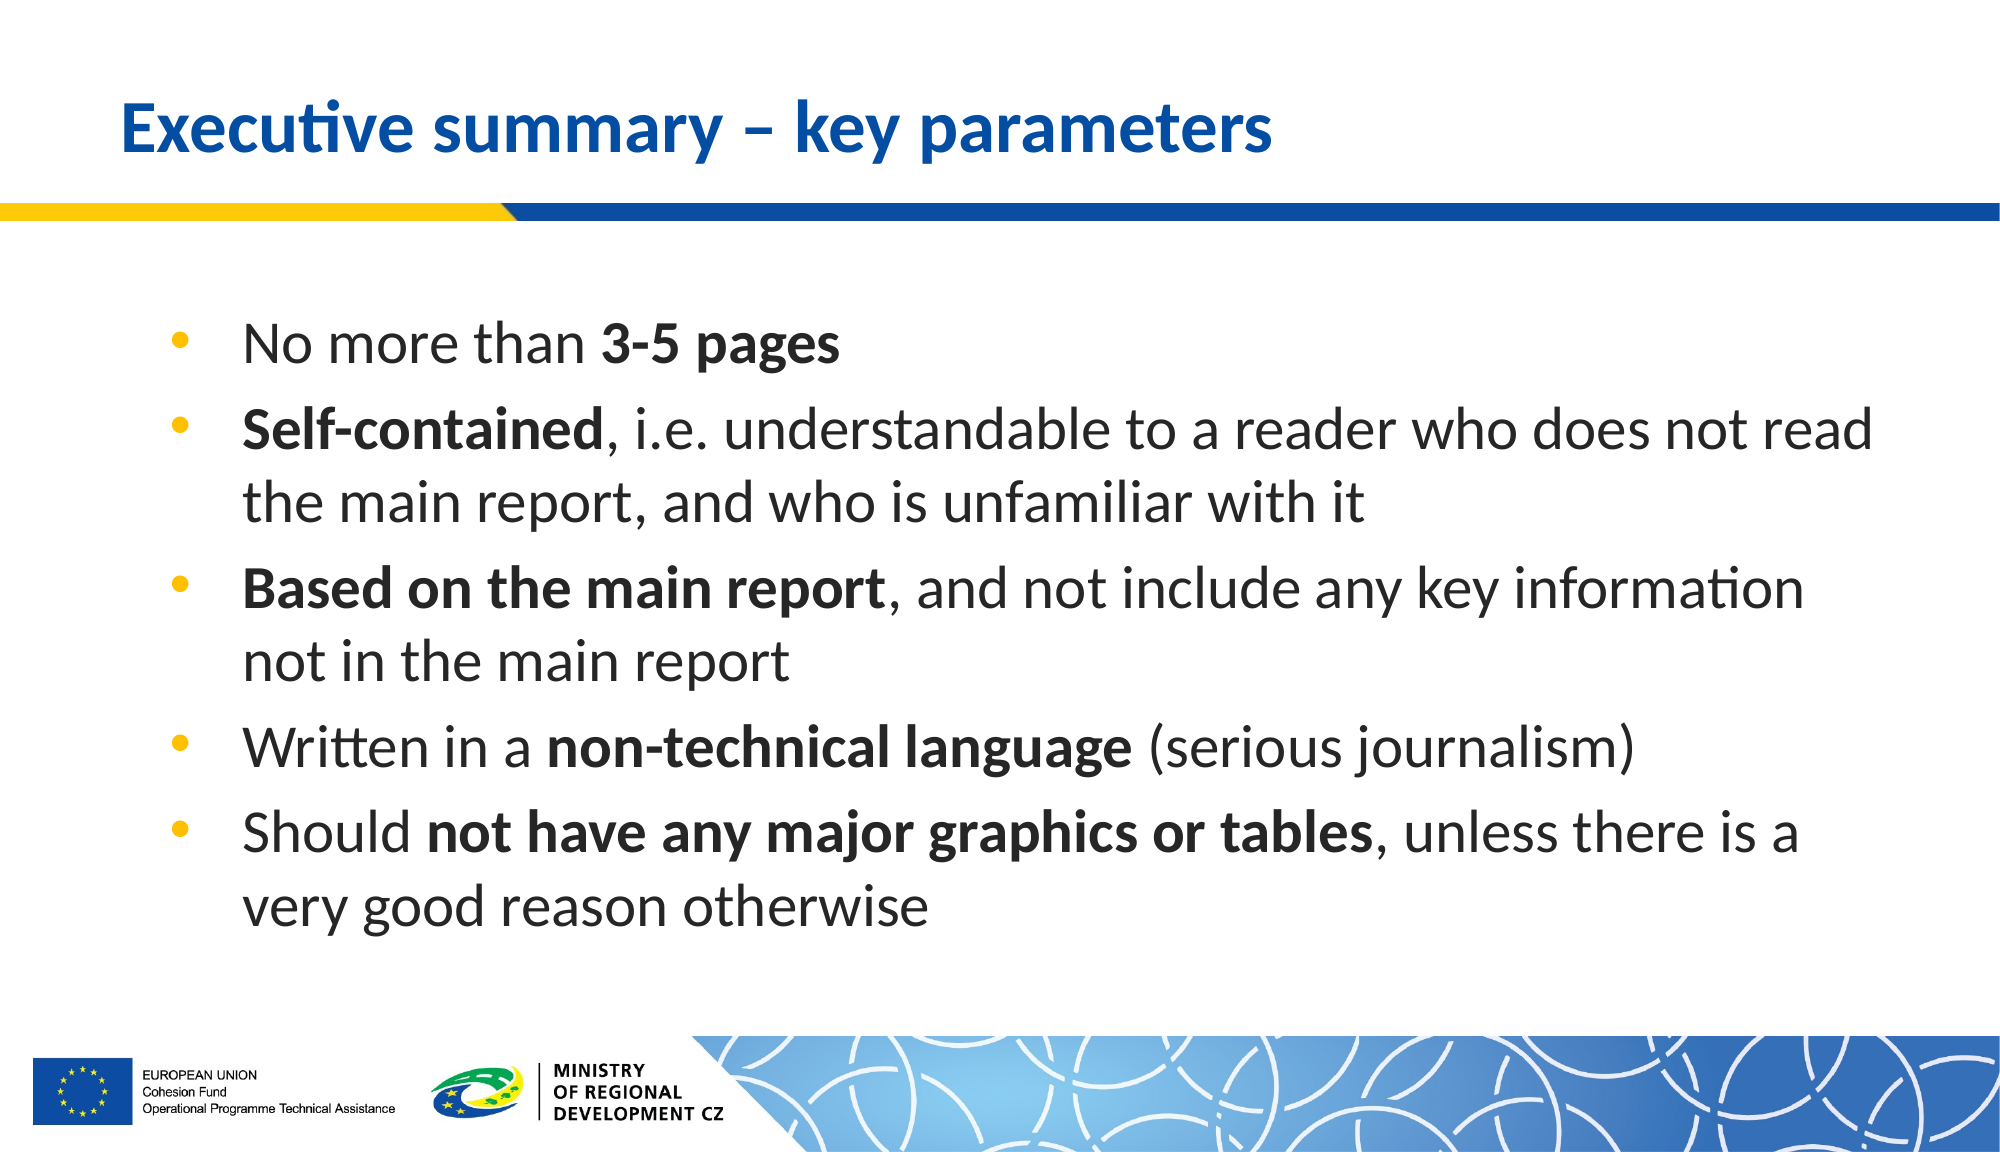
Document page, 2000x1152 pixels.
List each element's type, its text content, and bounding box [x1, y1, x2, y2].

picture [0, 203, 2000, 221]
picture [0, 1036, 2000, 1152]
title Executive summary – key parameters [99, 46, 1900, 198]
list No more than 3-5 pages Self-contained, i.e. understandable to a reader who does not read the main report, and who is unfamiliar with it Based on the main report, and not include any key information not in the main report Written in a non-technical language (serious journalism) Should not have any major graphics or tables, unless there is a very good reason otherwise [149, 292, 1900, 954]
